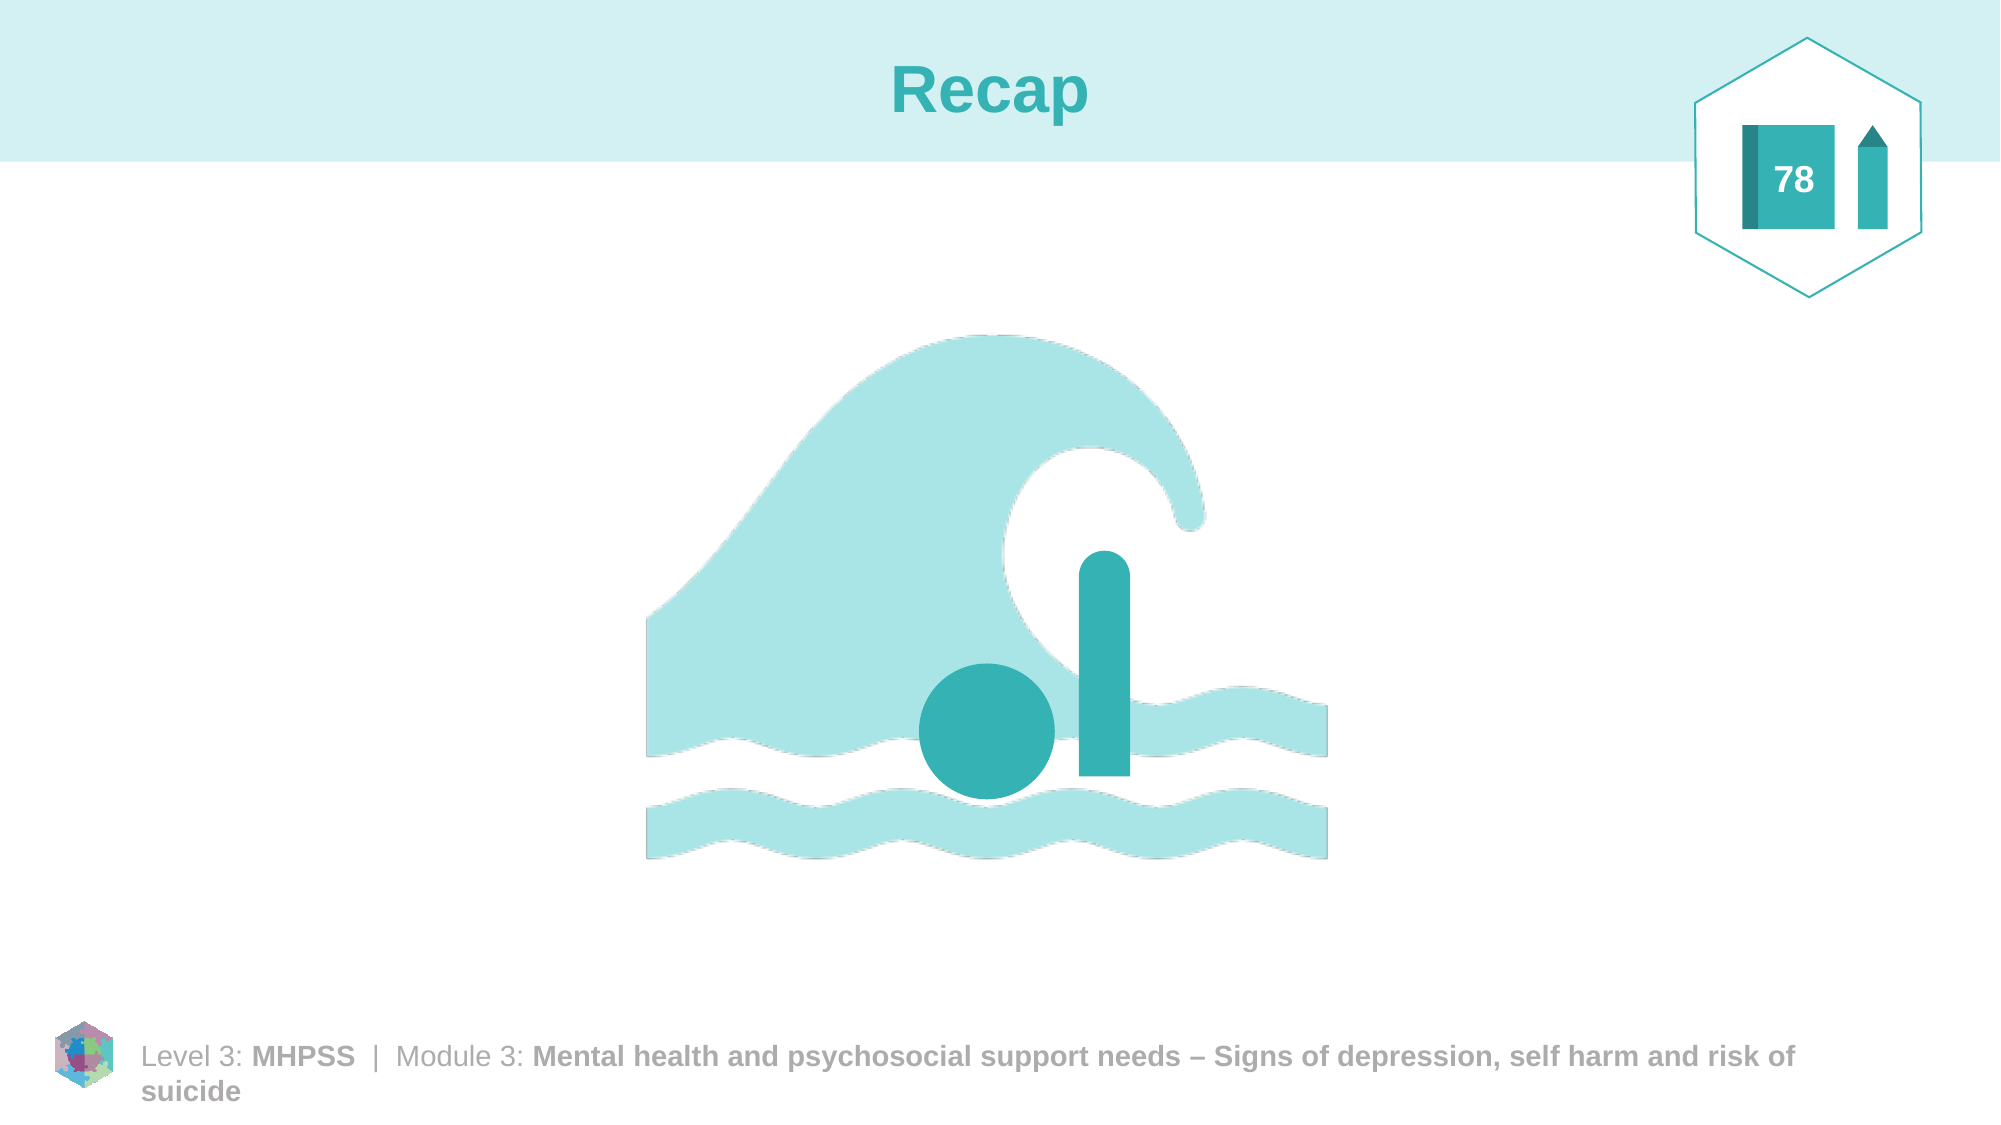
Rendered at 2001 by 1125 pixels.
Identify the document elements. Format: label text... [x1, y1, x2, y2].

title Recap [137, 19, 1634, 163]
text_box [1639, 5, 1978, 330]
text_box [579, 186, 1397, 1005]
picture [55, 1021, 113, 1088]
